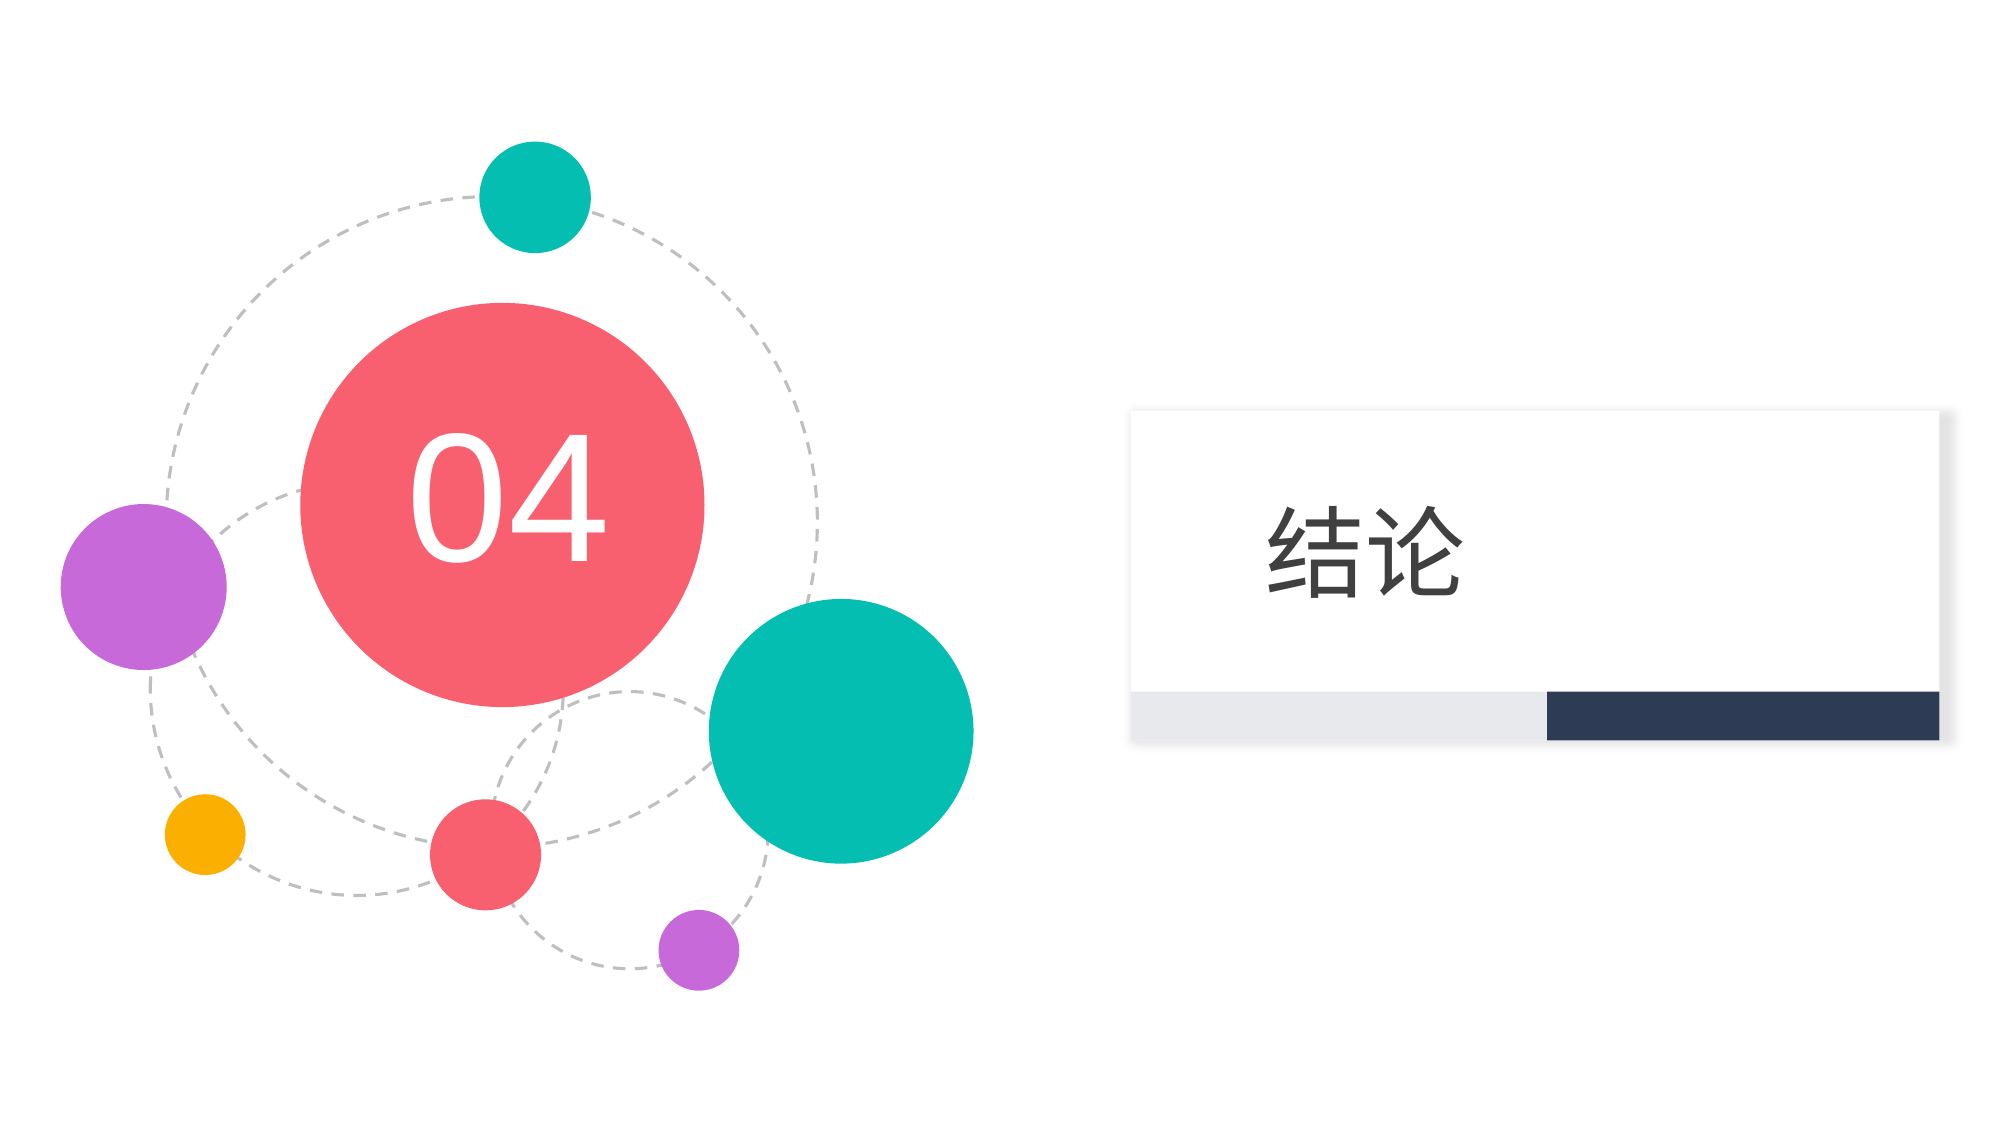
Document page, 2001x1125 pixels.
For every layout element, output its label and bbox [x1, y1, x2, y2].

text_box [663, 969, 735, 991]
text_box [479, 141, 591, 196]
text_box [150, 196, 818, 969]
text_box [1130, 410, 1940, 741]
text_box [60, 504, 150, 671]
text_box [818, 598, 974, 864]
